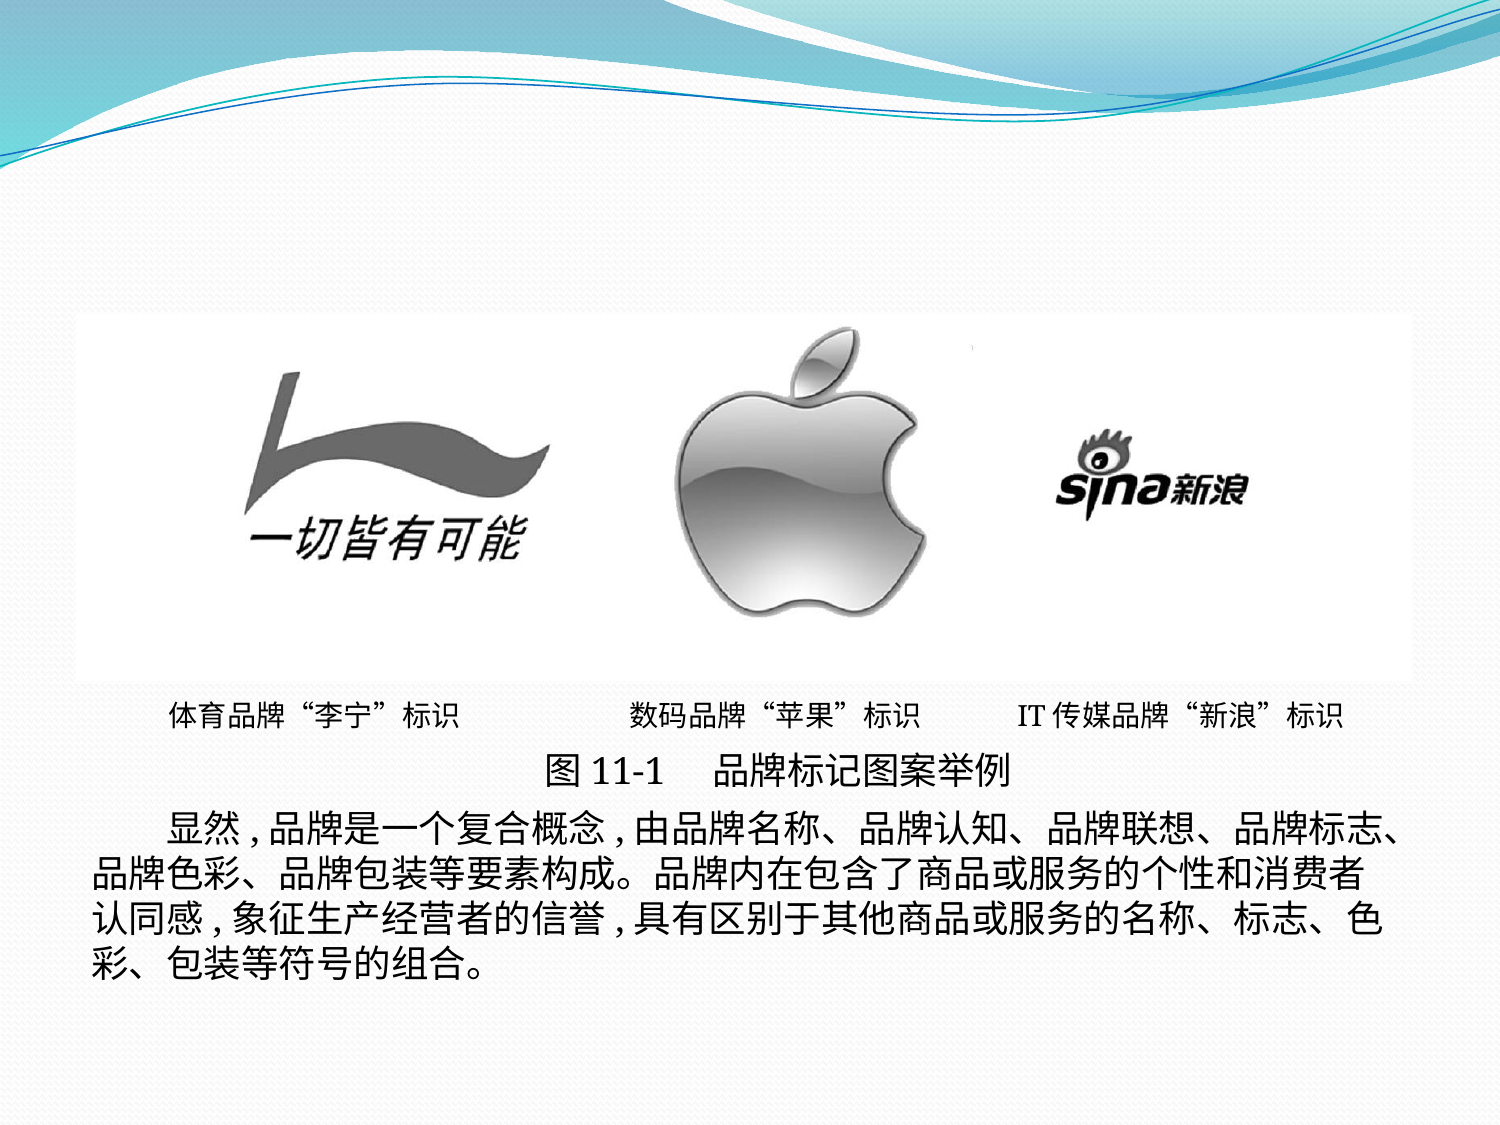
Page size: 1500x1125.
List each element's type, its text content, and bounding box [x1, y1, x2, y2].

picture [76, 314, 1412, 681]
list 体育品牌“李宁”标识 数码品牌“苹果”标识 IT传媒品牌“新浪”标识 [75, 317, 1425, 1038]
text_box 图11-1 品牌标记图案举例 [529, 739, 1027, 797]
text_box 显然,品牌是一个复合概念,由品牌名称、品牌认知、品牌联想、品牌标志、品牌色彩、品牌包装等要素构成。品牌内在包含了商品或服务的个性和消费者认同感,象征生产经营者的信誉,具有区别于其他商品或服务的名称、标志、色彩、包装等符号的组合。 [76, 797, 1412, 993]
